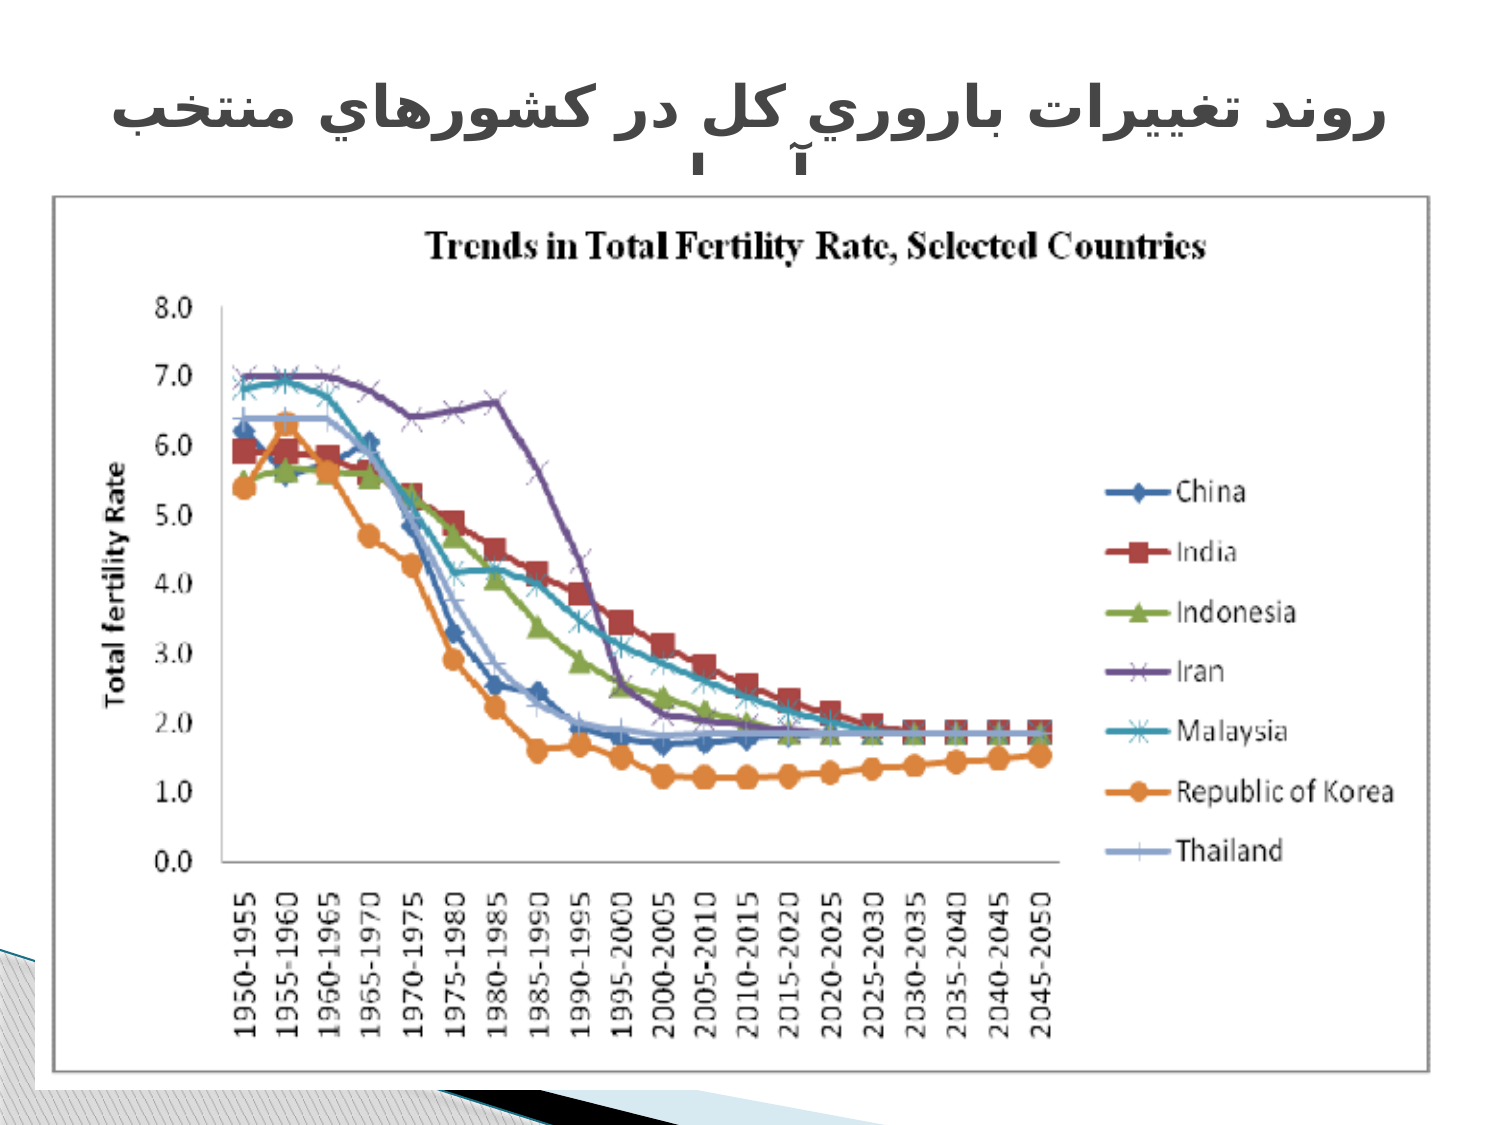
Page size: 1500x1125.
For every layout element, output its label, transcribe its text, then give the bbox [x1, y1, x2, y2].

title روند تغييرات باروري كل در كشورهاي منتخب آسيا [75, 45, 1425, 174]
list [34, 175, 1454, 1091]
